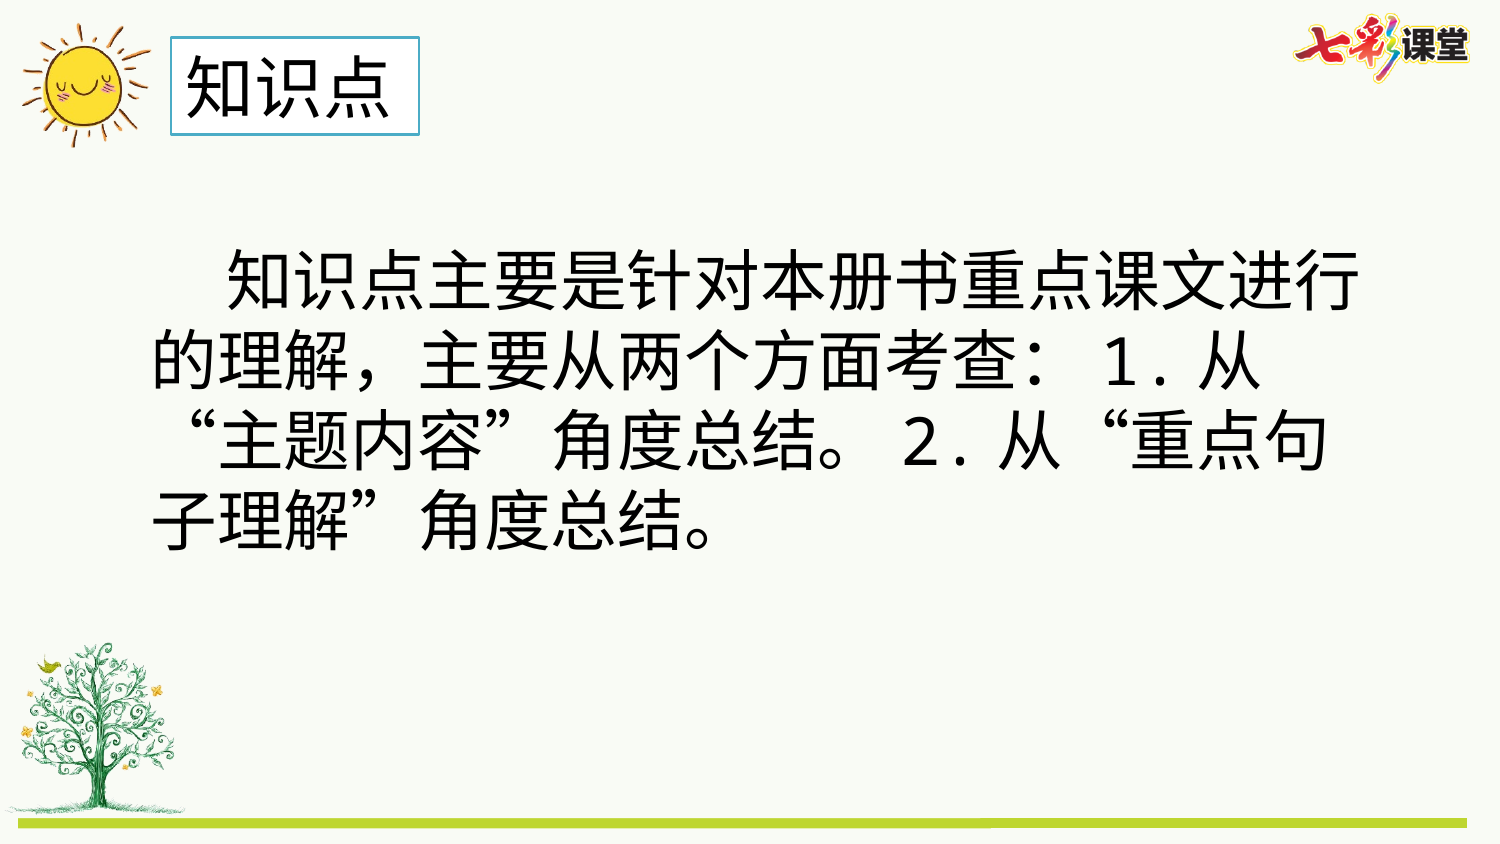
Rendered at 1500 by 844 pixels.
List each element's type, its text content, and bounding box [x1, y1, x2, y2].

picture [1291, 9, 1472, 87]
text_box 知识点主要是针对本册书重点课文进行的理解，主要从两个方面考查：1.从“主题内容”角度总结。2.从“重点句子理解”角度总结。 [135, 231, 1388, 567]
picture [0, 0, 173, 172]
text_box 知识点 [170, 36, 420, 136]
picture [0, 608, 1467, 844]
